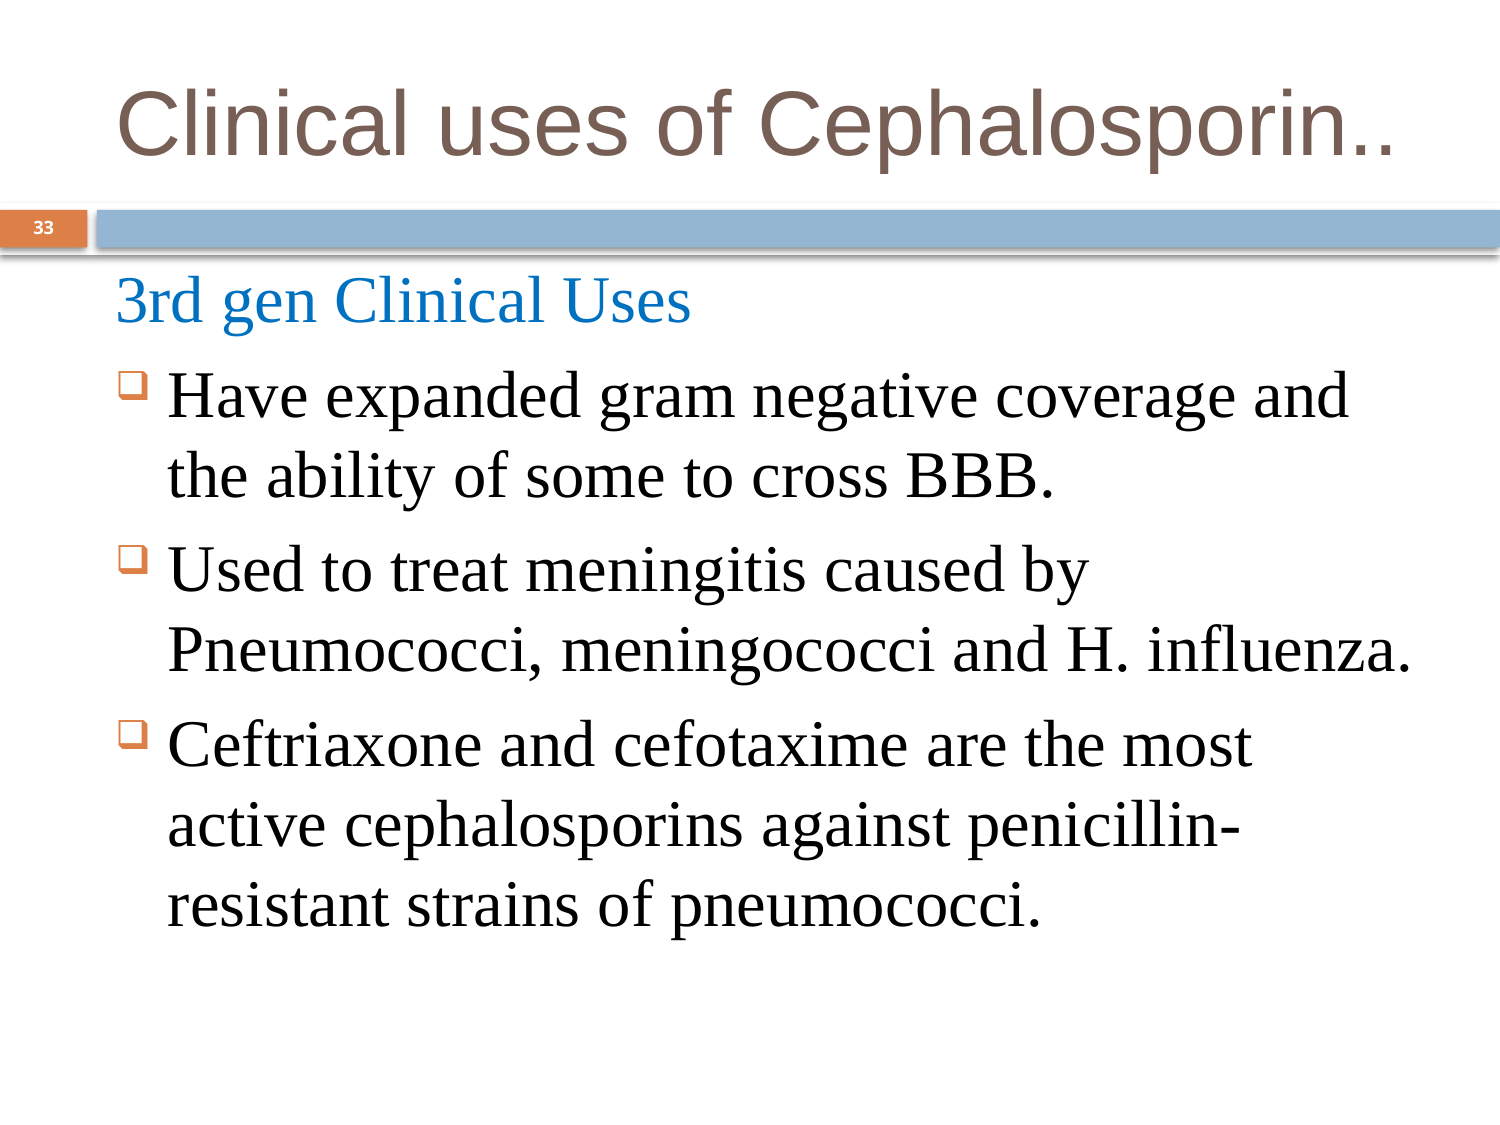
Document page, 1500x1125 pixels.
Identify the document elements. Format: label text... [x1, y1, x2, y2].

list 3rd gen Clinical Uses Have expanded gram negative coverage and the ability of some to cross BBB. Used to treat meningitis caused by Pneumococci, meningococci and H. influenza. Ceftriaxone and cefotaxime are the most active cephalosporins against penicillin-resistant strains of pneumococci. [100, 248, 1438, 1033]
slide_number 33 [0, 208, 88, 249]
title Clinical uses of Cephalosporin.. [100, 37, 1438, 200]
